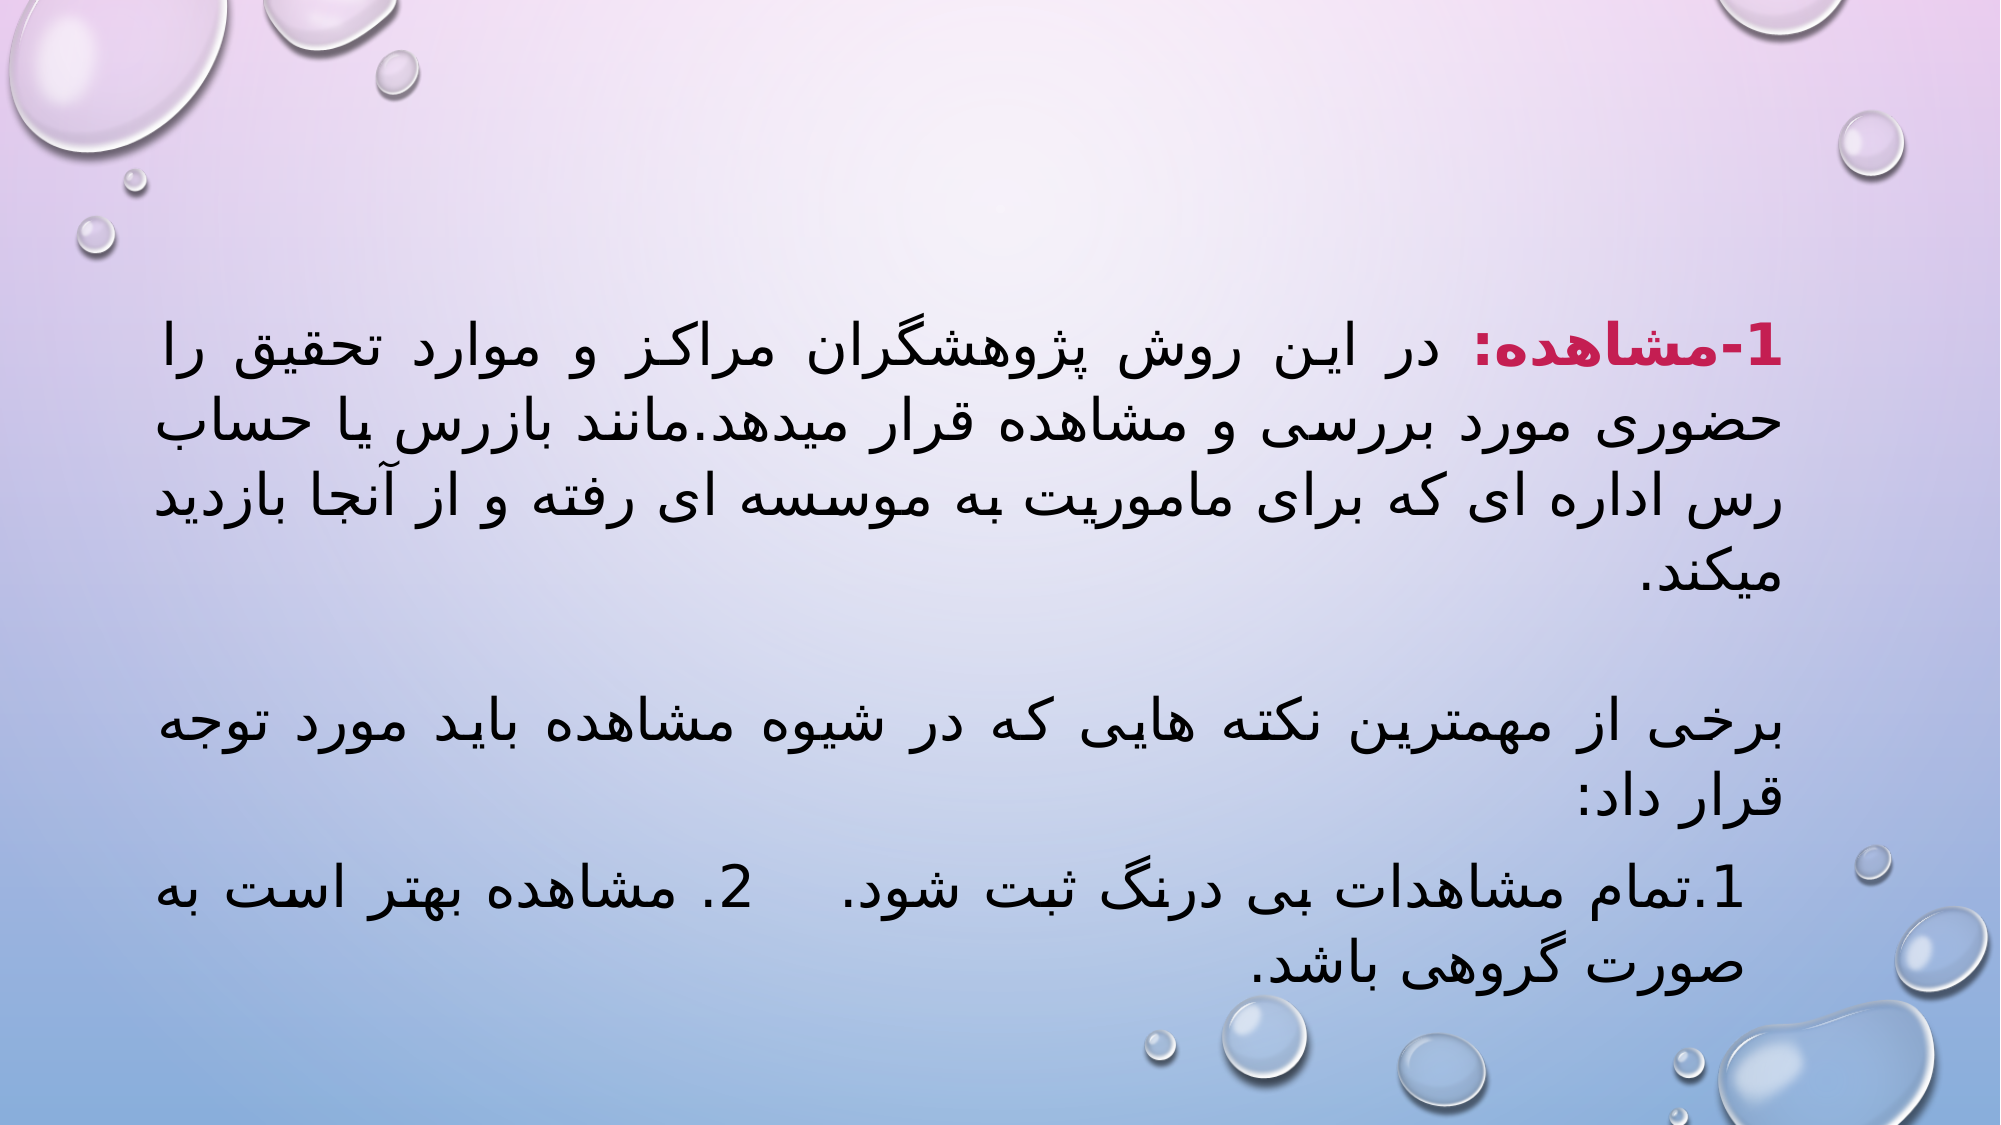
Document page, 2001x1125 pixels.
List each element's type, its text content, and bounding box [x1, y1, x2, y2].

picture [0, 0, 2000, 1125]
text_box 1-مشاهده: در این روش پژوهشگران مراکز و موارد تحقیق را حضوری مورد بررسی و مشاهده قرار میدهد.مانند بازرس یا حساب رس اداره ای که برای ماموریت به موسسه ای رفته و از آنجا بازدید میکند. برخی از مهمترین نکته هایی که در شیوه مشاهده باید مورد توجه قرار داد: 1.تمام مشاهدات بی درنگ ثبت شود. 2. مشاهده بهتر است به صورت گروهی باشد. [137, 295, 1800, 1001]
